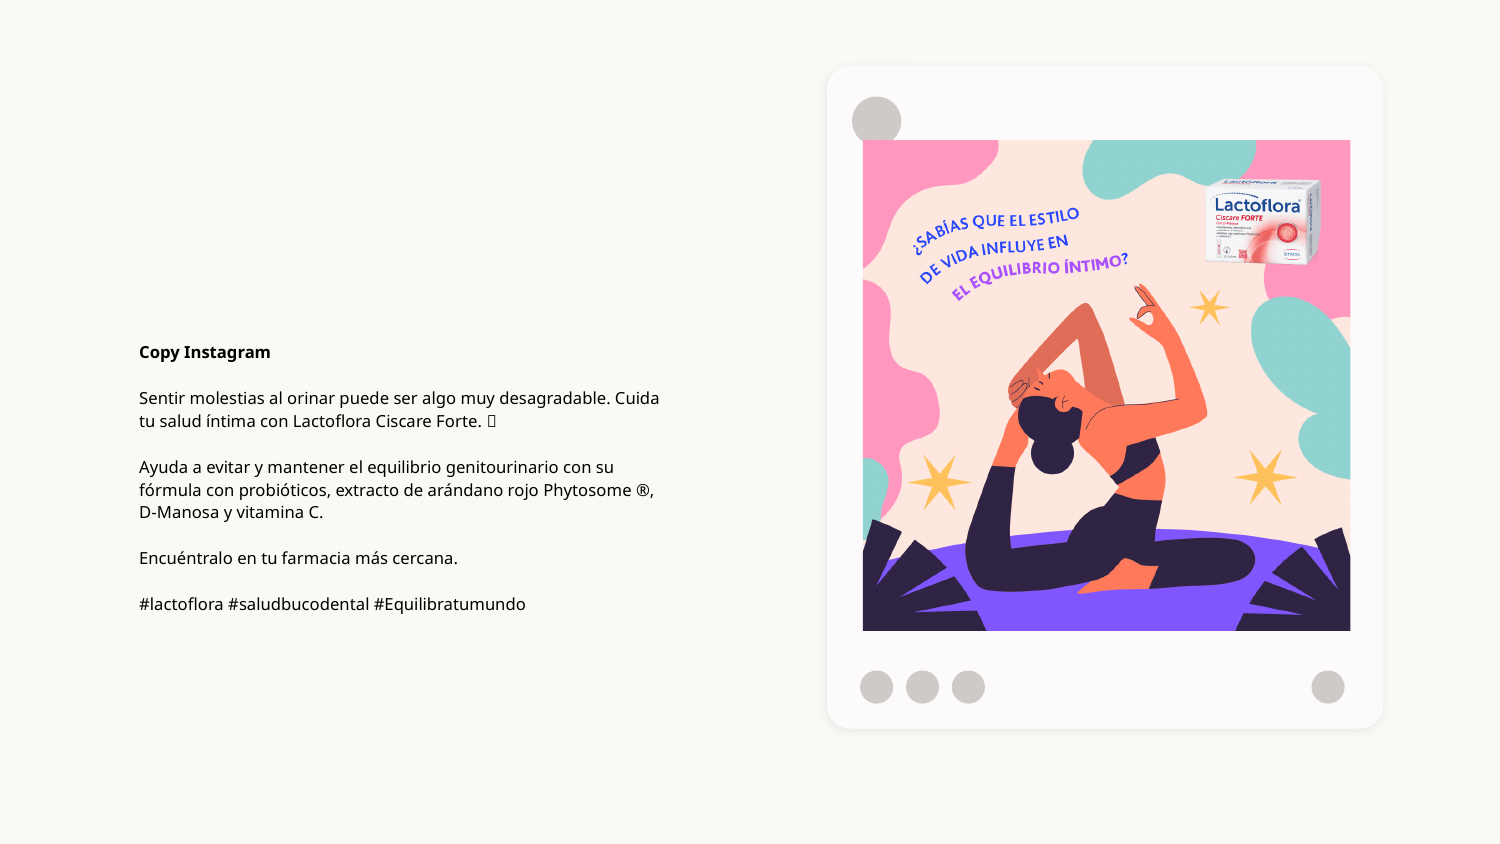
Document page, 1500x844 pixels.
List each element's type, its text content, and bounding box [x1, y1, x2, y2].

text_box [905, 670, 940, 704]
text_box [852, 96, 902, 140]
text_box [860, 670, 894, 704]
text_box [1311, 670, 1345, 704]
text_box [826, 66, 1384, 729]
text_box Copy Instagram Sentir molestias al orinar puede ser algo muy desagradable. Cuida tu salud íntima con Lactoflora Ciscare Forte. 🌸 Ayuda a evitar y mantener el equilibrio genitourinario con su fórmula con probióticos, extracto de arándano rojo Phytosome ®, D-Manosa y vitamina C. Encuéntralo en tu farmacia más cercana. #lactoflora #saludbucodental #Equilibratumundo [127, 327, 677, 671]
picture [862, 139, 1351, 631]
text_box [951, 670, 985, 704]
